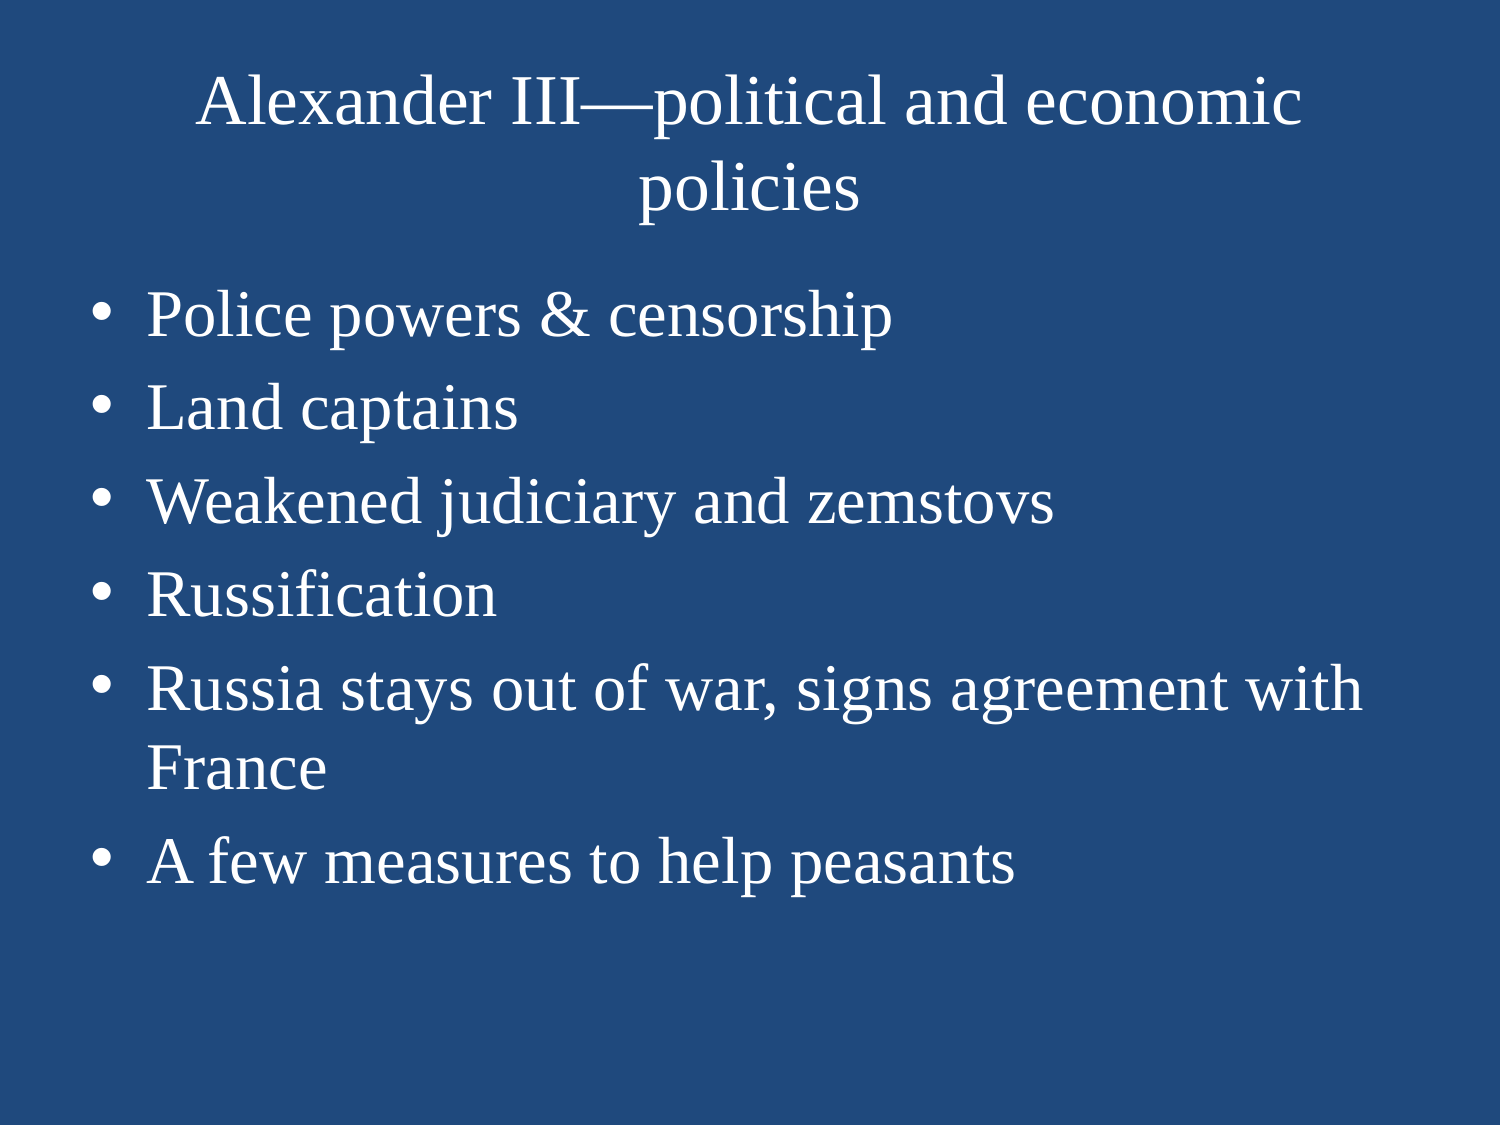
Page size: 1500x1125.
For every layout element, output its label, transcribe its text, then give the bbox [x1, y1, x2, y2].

list Police powers & censorship Land captains Weakened judiciary and zemstovs Russification Russia stays out of war, signs agreement with France A few measures to help peasants [75, 262, 1425, 1005]
title Alexander III—political and economic policies [75, 45, 1425, 233]
